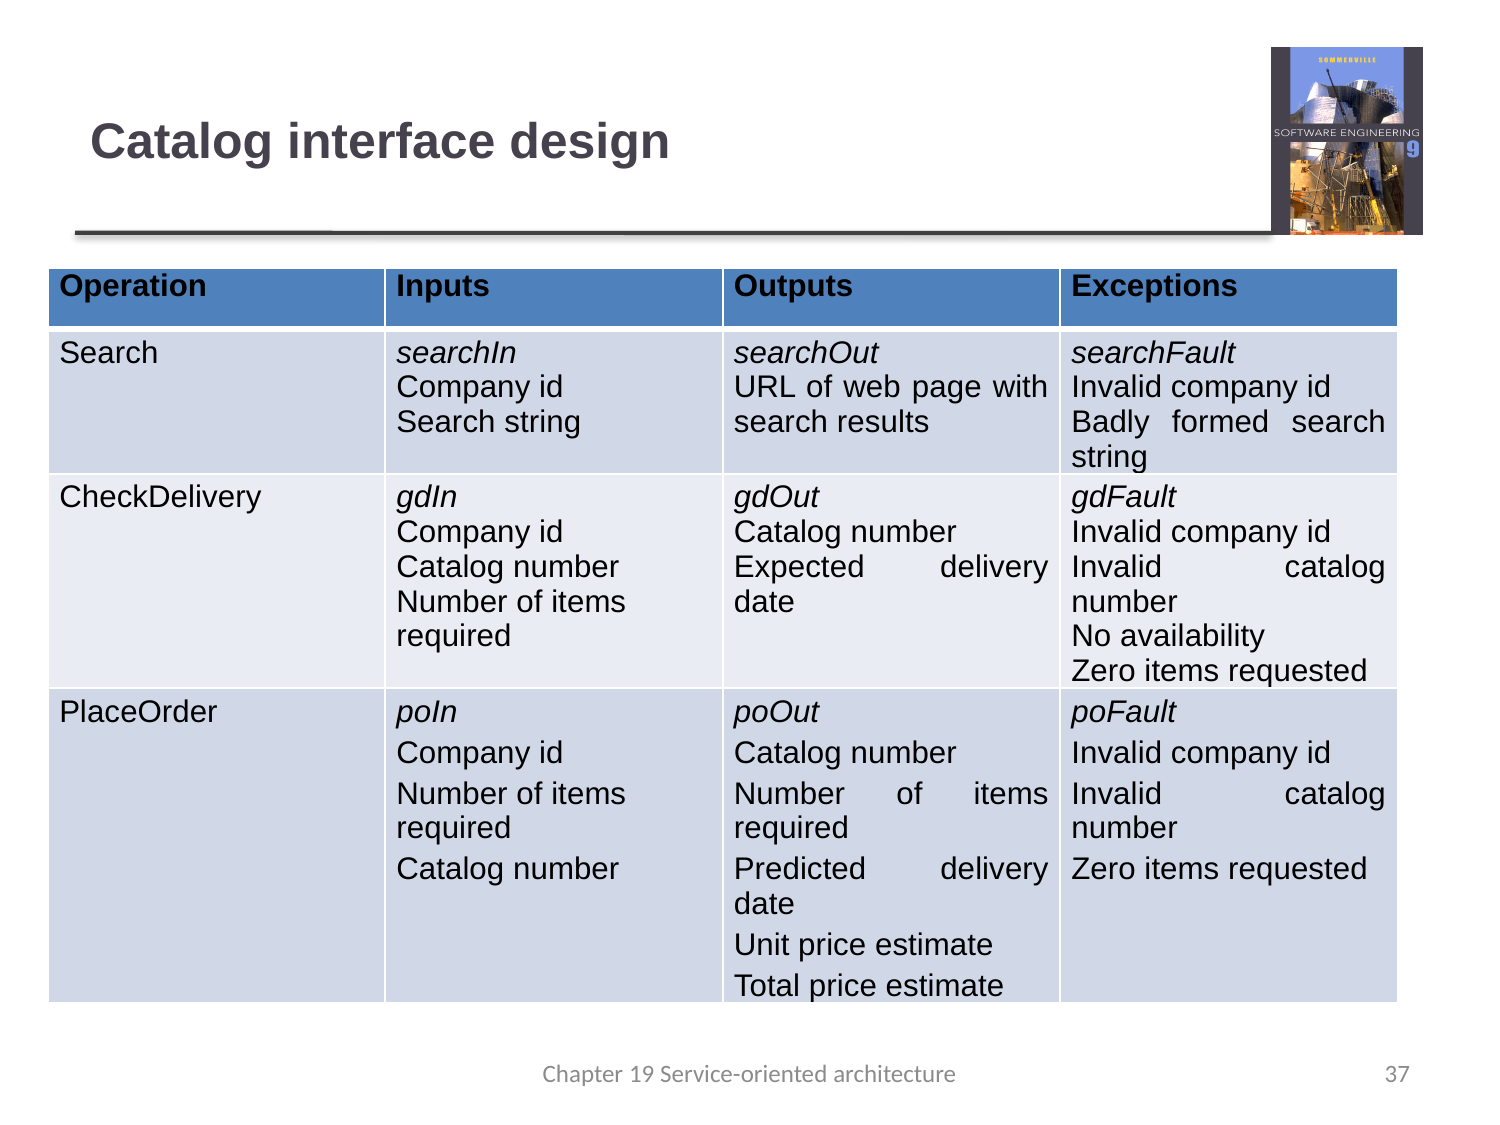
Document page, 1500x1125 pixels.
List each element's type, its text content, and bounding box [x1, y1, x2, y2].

table_cell poIn Company id Number of items required Catalog number [386, 689, 722, 1002]
table_cell searchIn Company id Search string [386, 332, 722, 473]
table_cell gdOut Catalog number Expected delivery date [724, 475, 1059, 687]
table_cell poOut Catalog number Number of items required Predicted delivery date Unit price estimate Total price estimate [724, 689, 1059, 1002]
table_cell searchOut URL of web page with search results [724, 332, 1059, 473]
table_cell PlaceOrder [49, 689, 384, 1002]
slide_number 37 [1074, 1042, 1425, 1103]
table_cell gdIn Company id Catalog number Number of items required [386, 475, 722, 687]
picture [1272, 47, 1423, 235]
table_cell Search [49, 332, 384, 473]
table_cell poFault Invalid company id Invalid catalog number Zero items requested [1061, 689, 1397, 1002]
table_cell CheckDelivery [49, 475, 384, 687]
table_header Inputs [386, 269, 722, 326]
footer Chapter 19 Service-oriented architecture [512, 1042, 988, 1103]
table_header Operation [49, 269, 384, 326]
title Catalog interface design [74, 44, 1272, 233]
table_header Outputs [724, 269, 1059, 326]
table_header Exceptions [1061, 269, 1397, 326]
table_cell gdFault Invalid company id Invalid catalog number No availability Zero items requested [1061, 475, 1397, 687]
table_cell searchFault Invalid company id Badly formed search string [1061, 332, 1397, 473]
